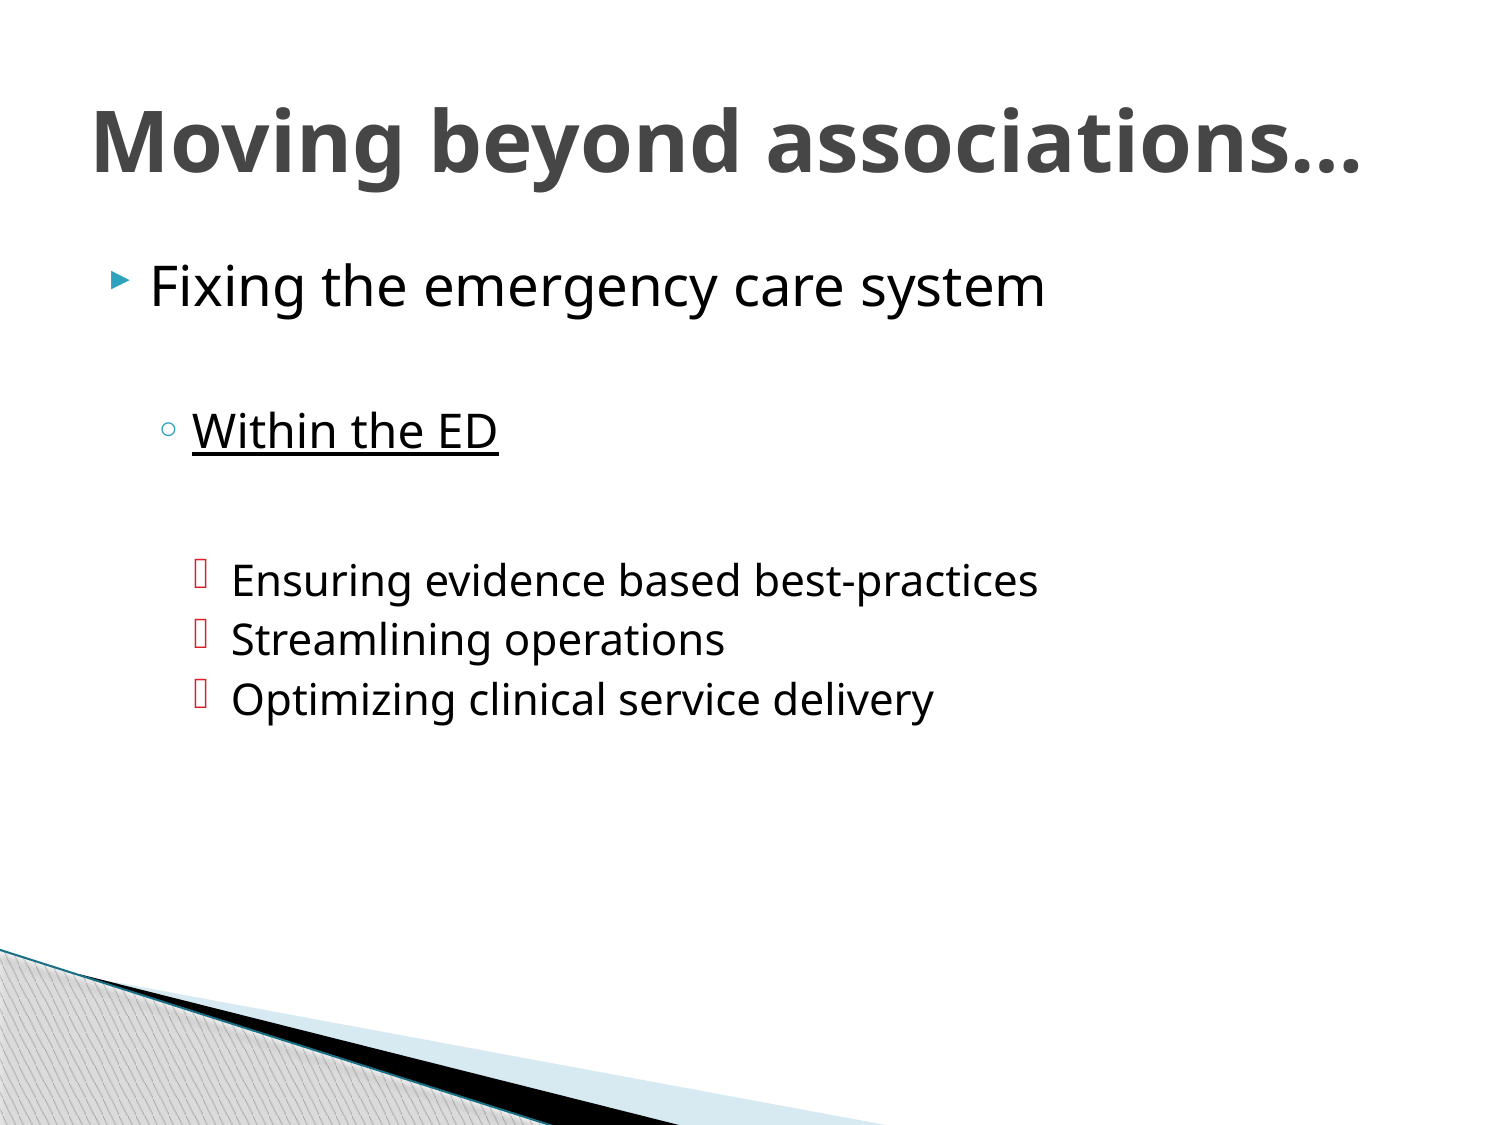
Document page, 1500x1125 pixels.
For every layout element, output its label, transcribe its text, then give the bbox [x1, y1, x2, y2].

list Fixing the emergency care system Within the ED Ensuring evidence based best-practices Streamlining operations Optimizing clinical service delivery [74, 242, 1426, 986]
title Moving beyond associations… [75, 45, 1425, 233]
